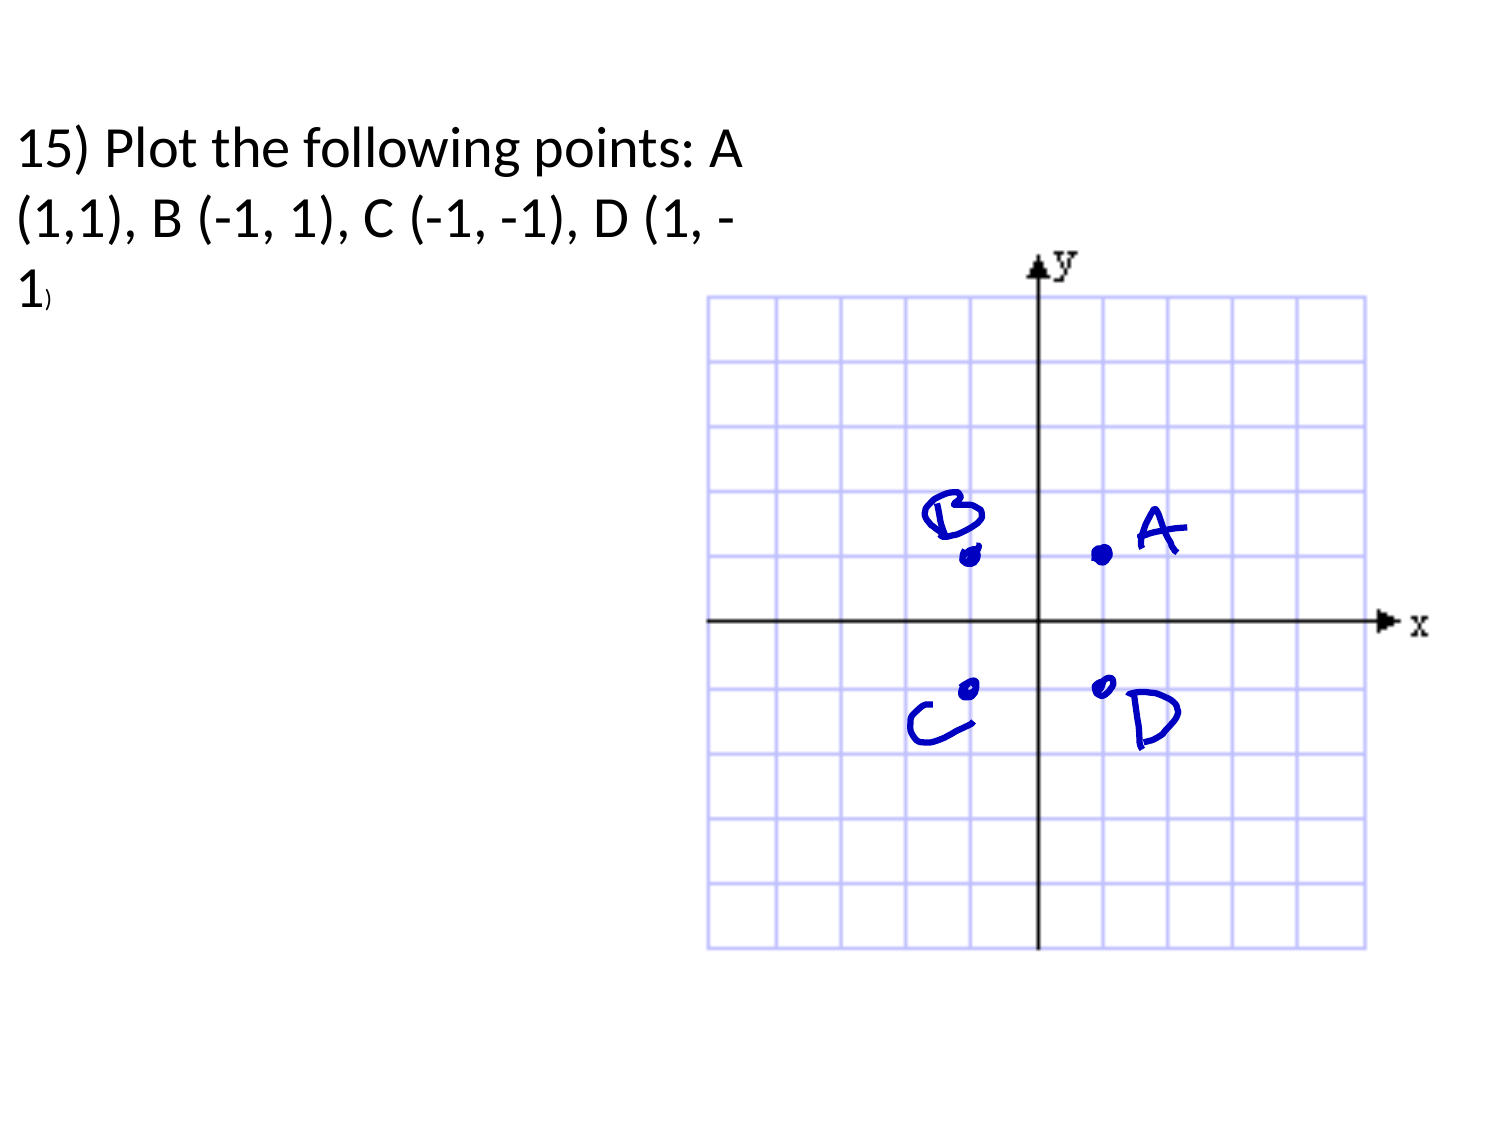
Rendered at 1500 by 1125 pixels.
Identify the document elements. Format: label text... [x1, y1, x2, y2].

picture [649, 249, 1437, 1057]
text_box 15) Plot the following points: A (1,1), B (-1, 1), C (-1, -1), D (1, -1) [0, 101, 788, 372]
